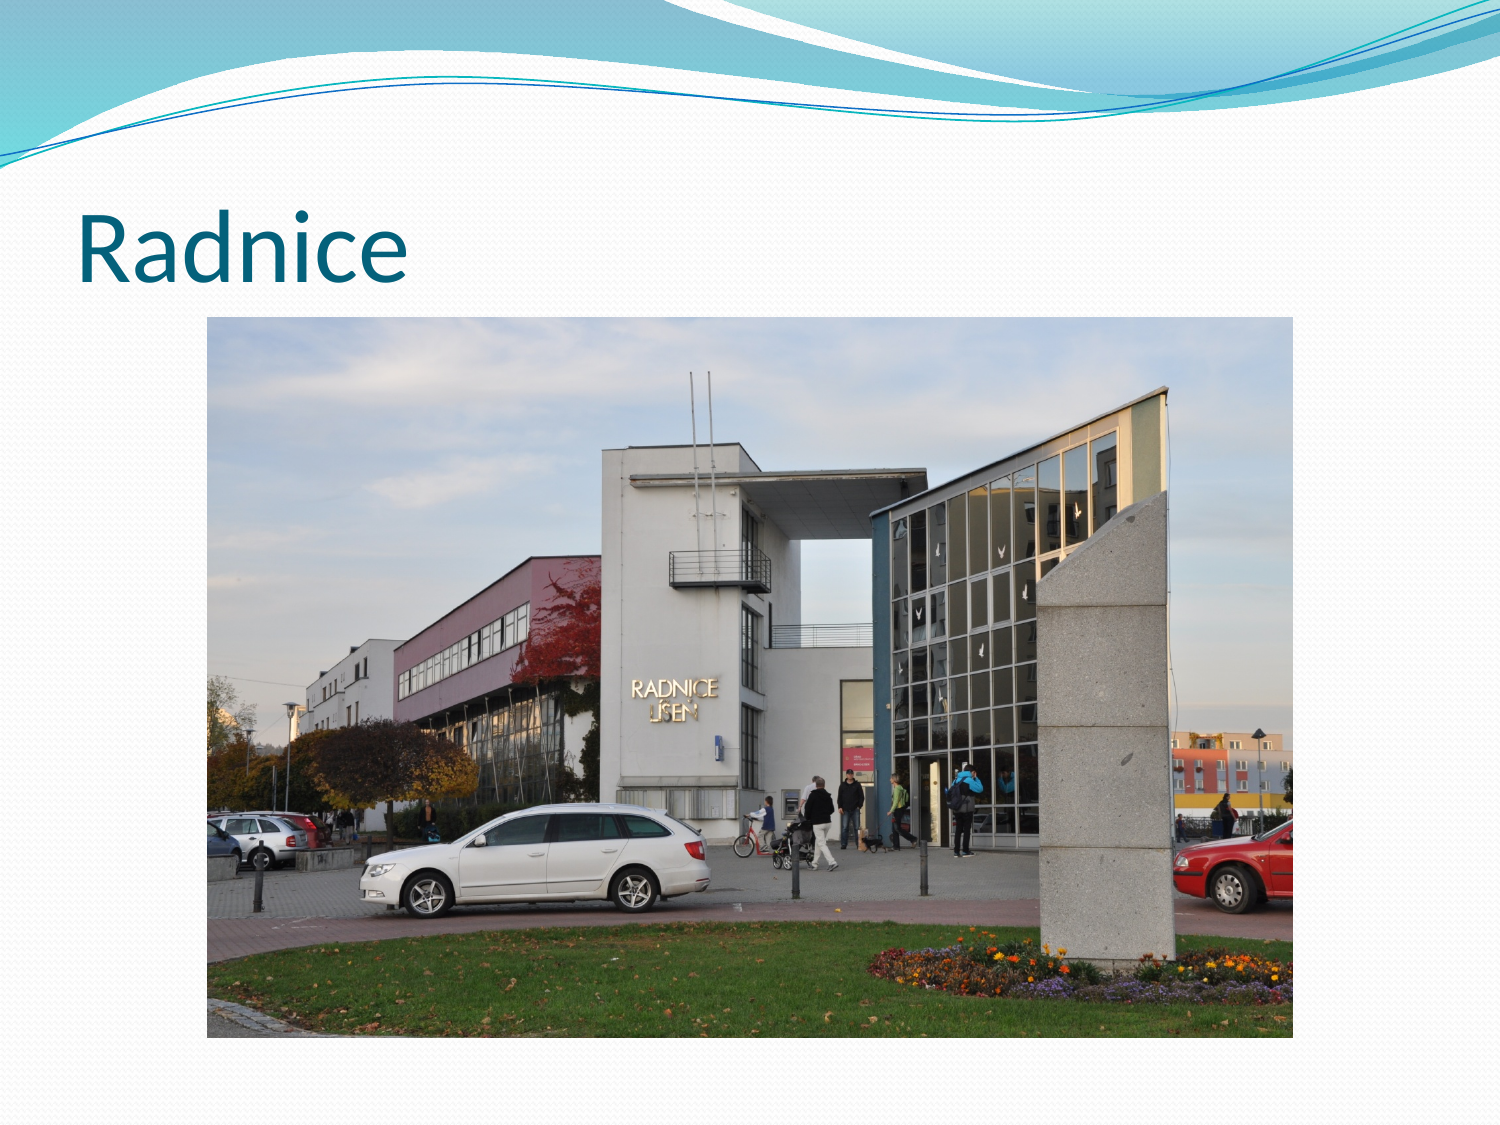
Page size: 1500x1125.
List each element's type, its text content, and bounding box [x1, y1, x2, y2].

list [207, 317, 1293, 1038]
title Radnice [75, 115, 1425, 303]
